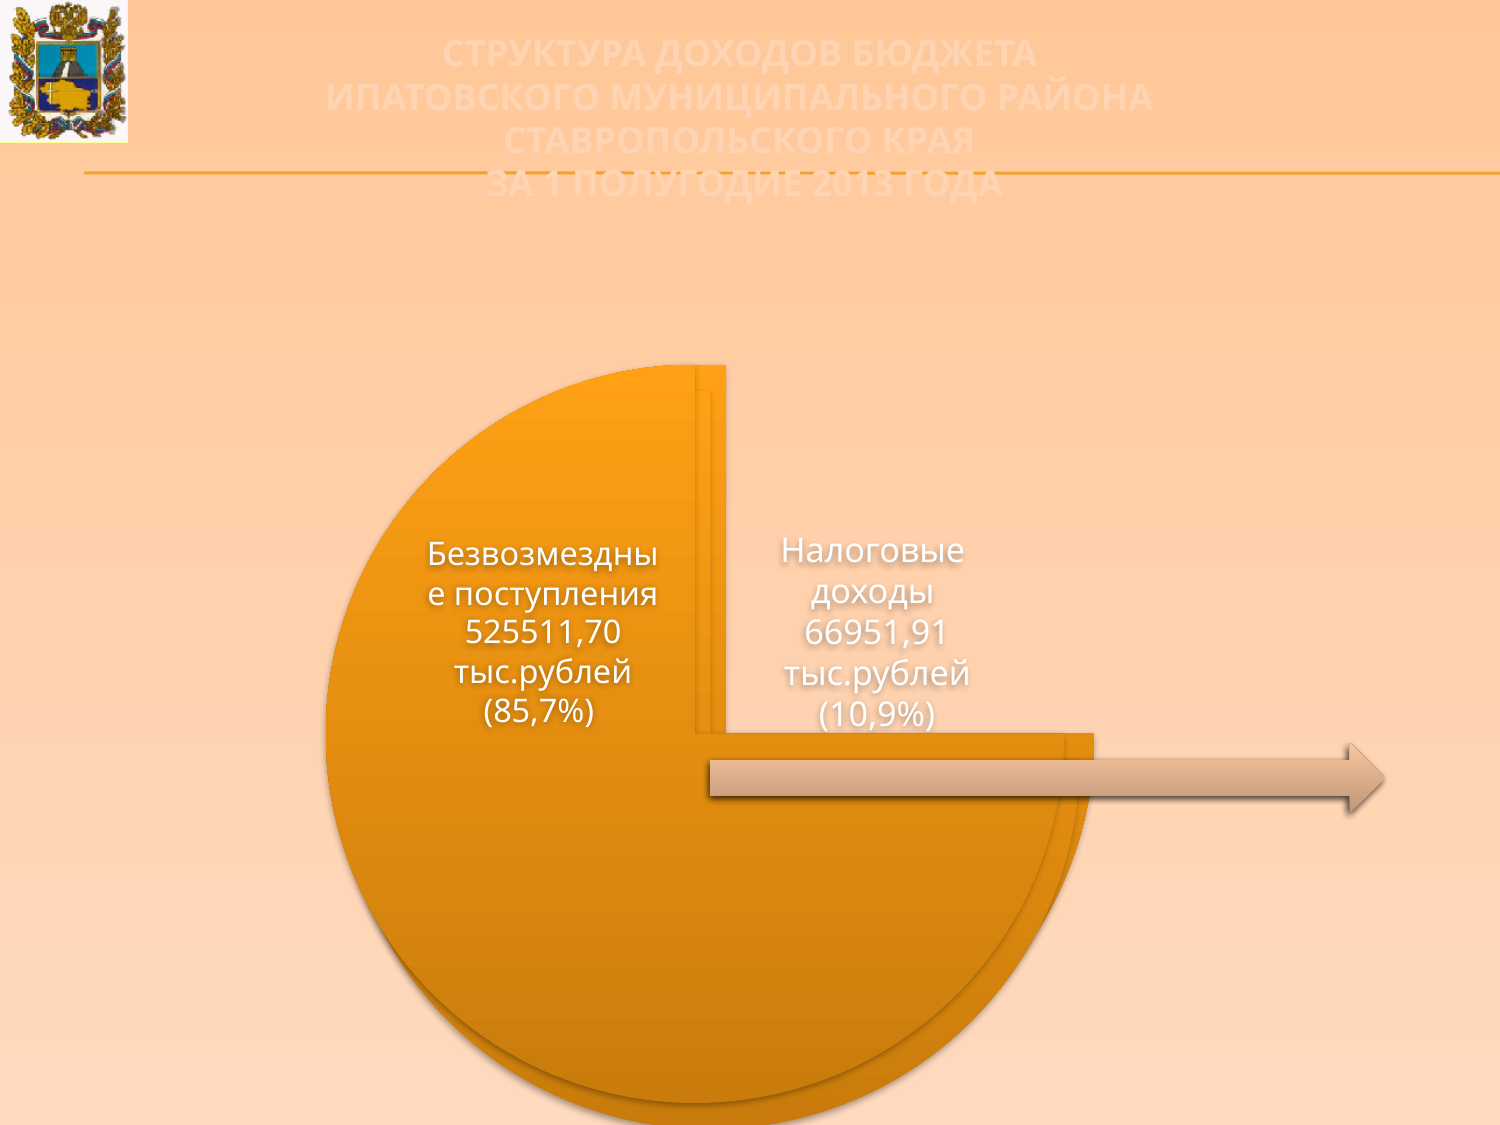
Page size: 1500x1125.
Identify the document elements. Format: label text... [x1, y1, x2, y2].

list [34, 245, 1386, 1125]
picture [0, 0, 127, 143]
title Структура доходов бюджета Ипатовского муниципального района Ставропольского края за 1 полугодие 2013 года [152, 23, 1336, 211]
